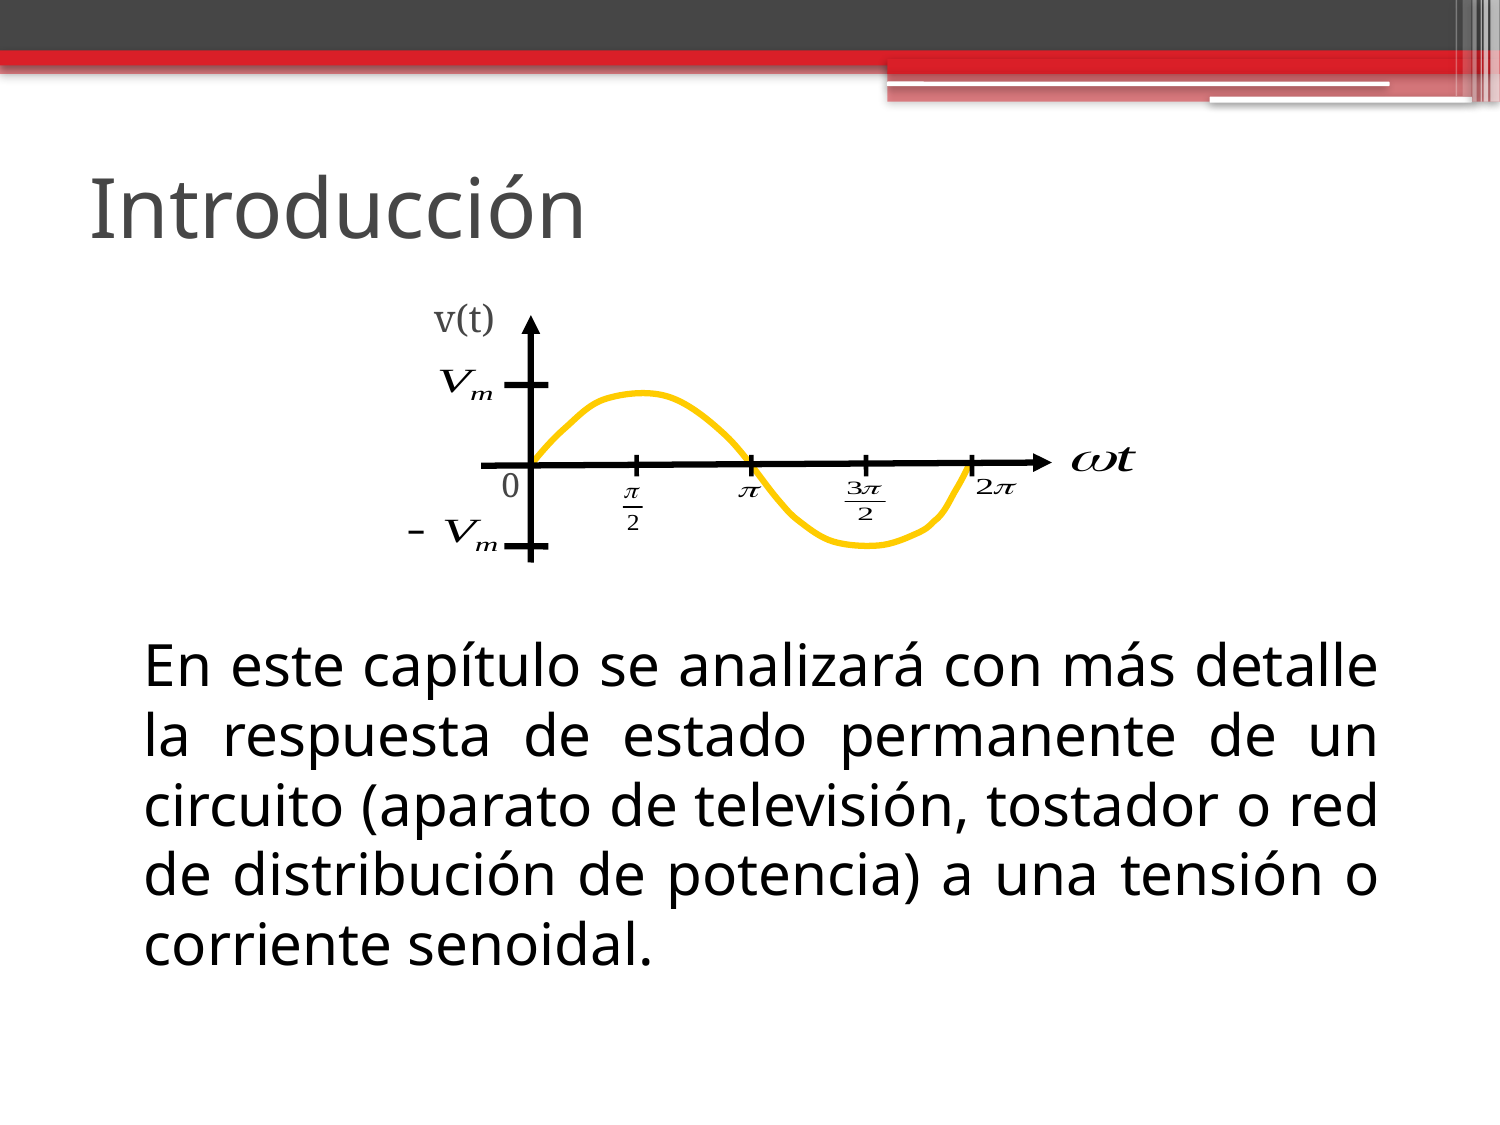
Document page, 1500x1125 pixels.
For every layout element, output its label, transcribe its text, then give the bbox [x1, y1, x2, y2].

title Introducción [75, 117, 1425, 293]
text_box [398, 288, 1149, 563]
text_box En este capítulo se analizará con más detalle la respuesta de estado permanente de un circuito (aparato de televisión, tostador o red de distribución de potencia) a una tensión o corriente senoidal. [128, 562, 1395, 1043]
